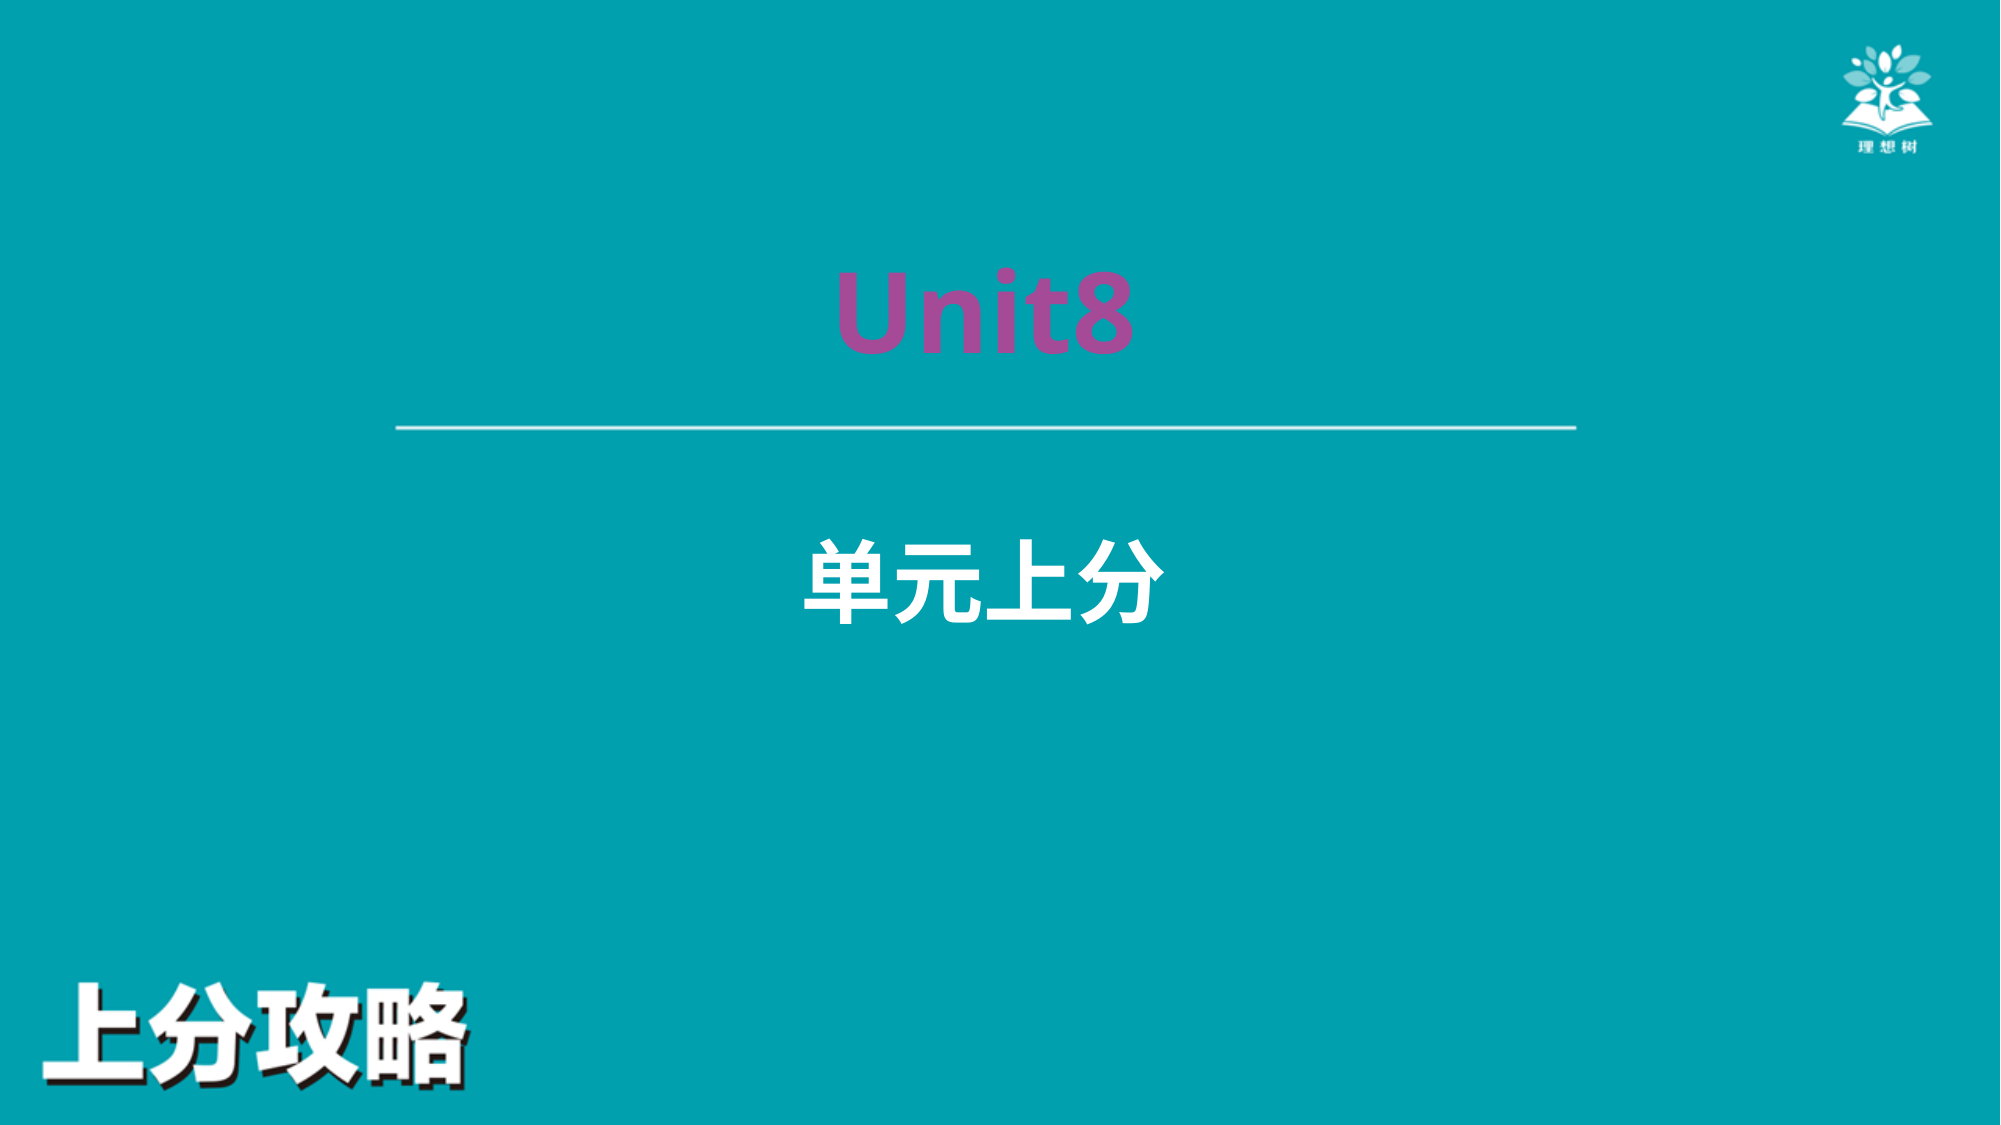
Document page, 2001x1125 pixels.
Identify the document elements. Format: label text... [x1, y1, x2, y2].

text_box 单元上分 [391, 460, 1577, 696]
text_box Unit8 [391, 231, 1577, 384]
picture [0, 0, 2000, 1125]
